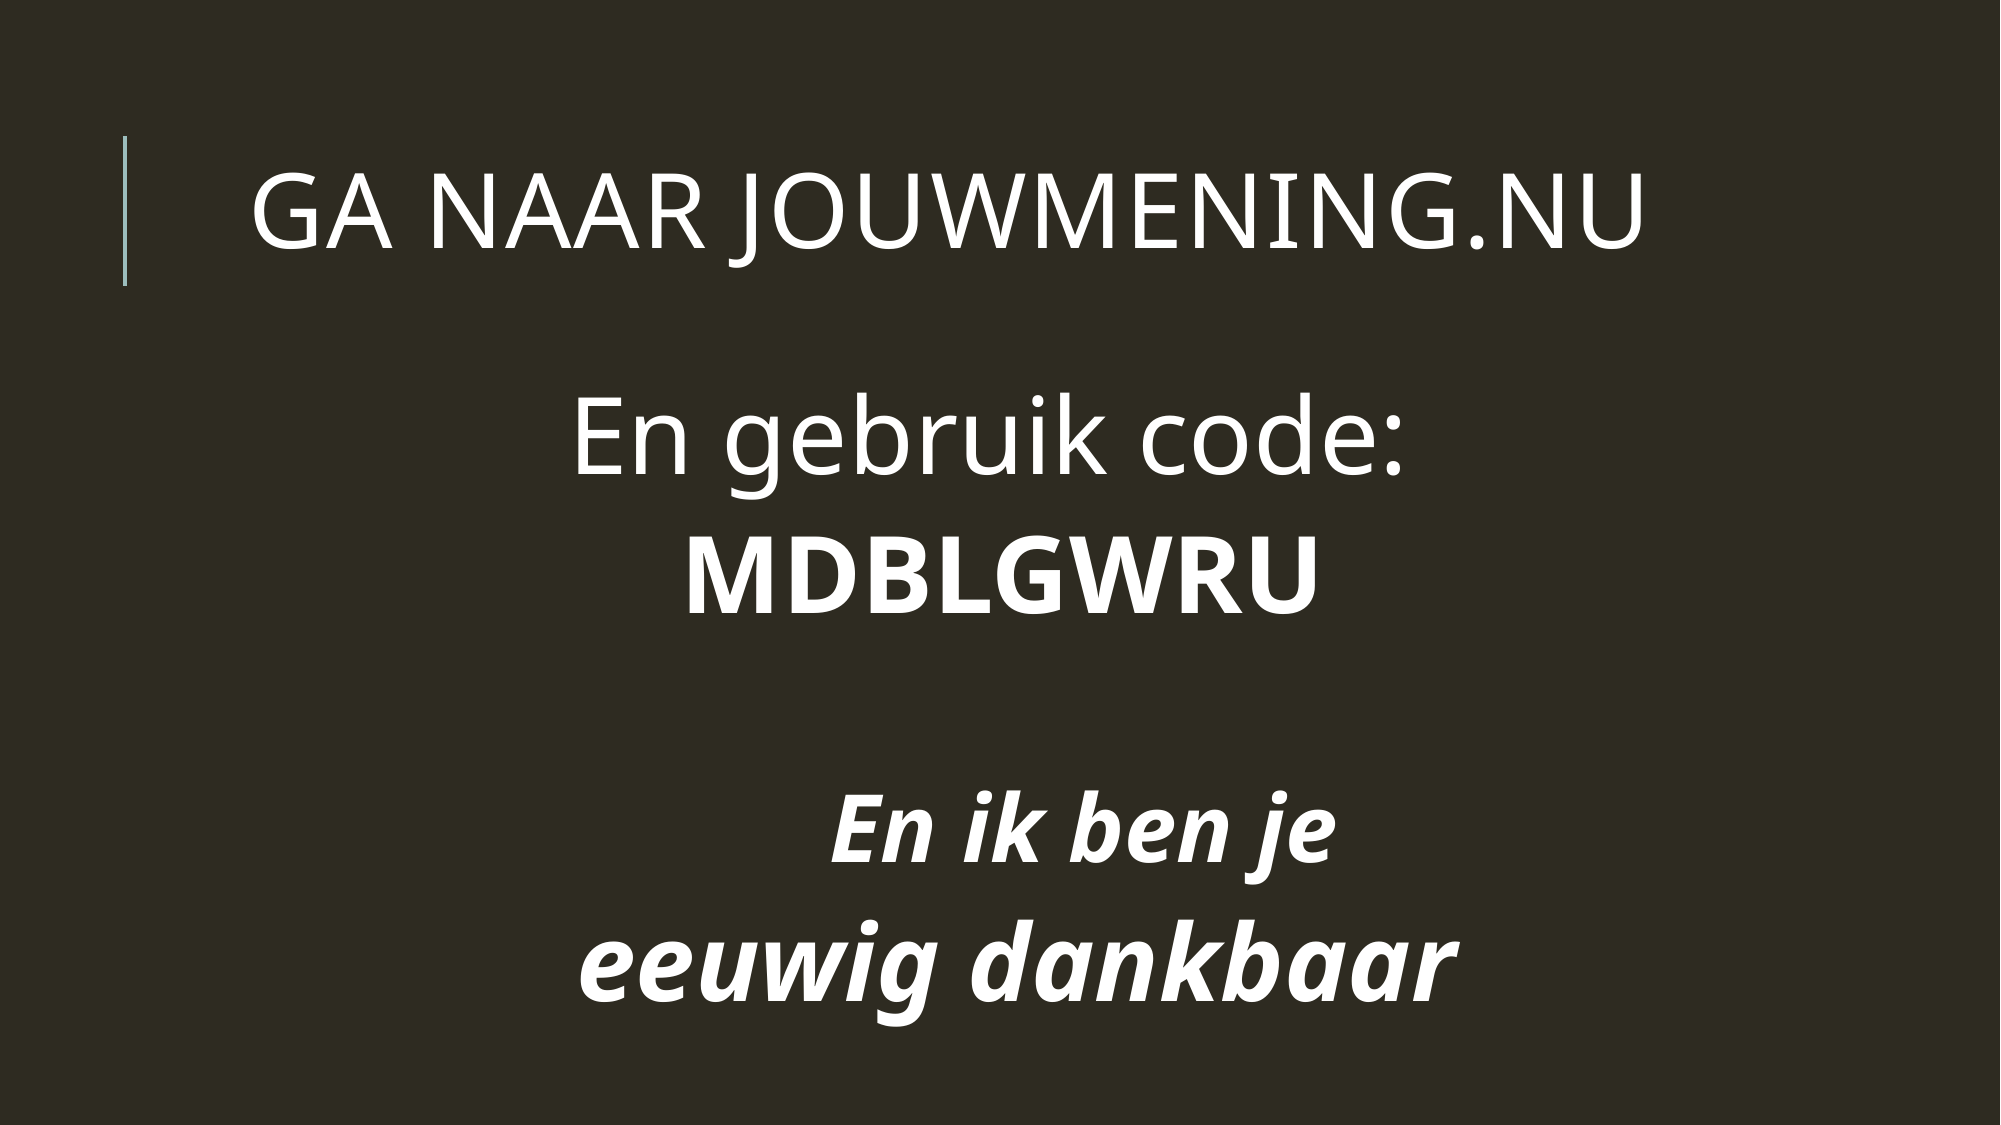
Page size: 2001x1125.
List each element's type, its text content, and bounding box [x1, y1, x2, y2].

title Ga naar jouwmening.nu [168, 96, 1763, 342]
list En gebruik code: MDBLGWRU En ik ben je eeuwig dankbaar [168, 375, 1817, 1035]
